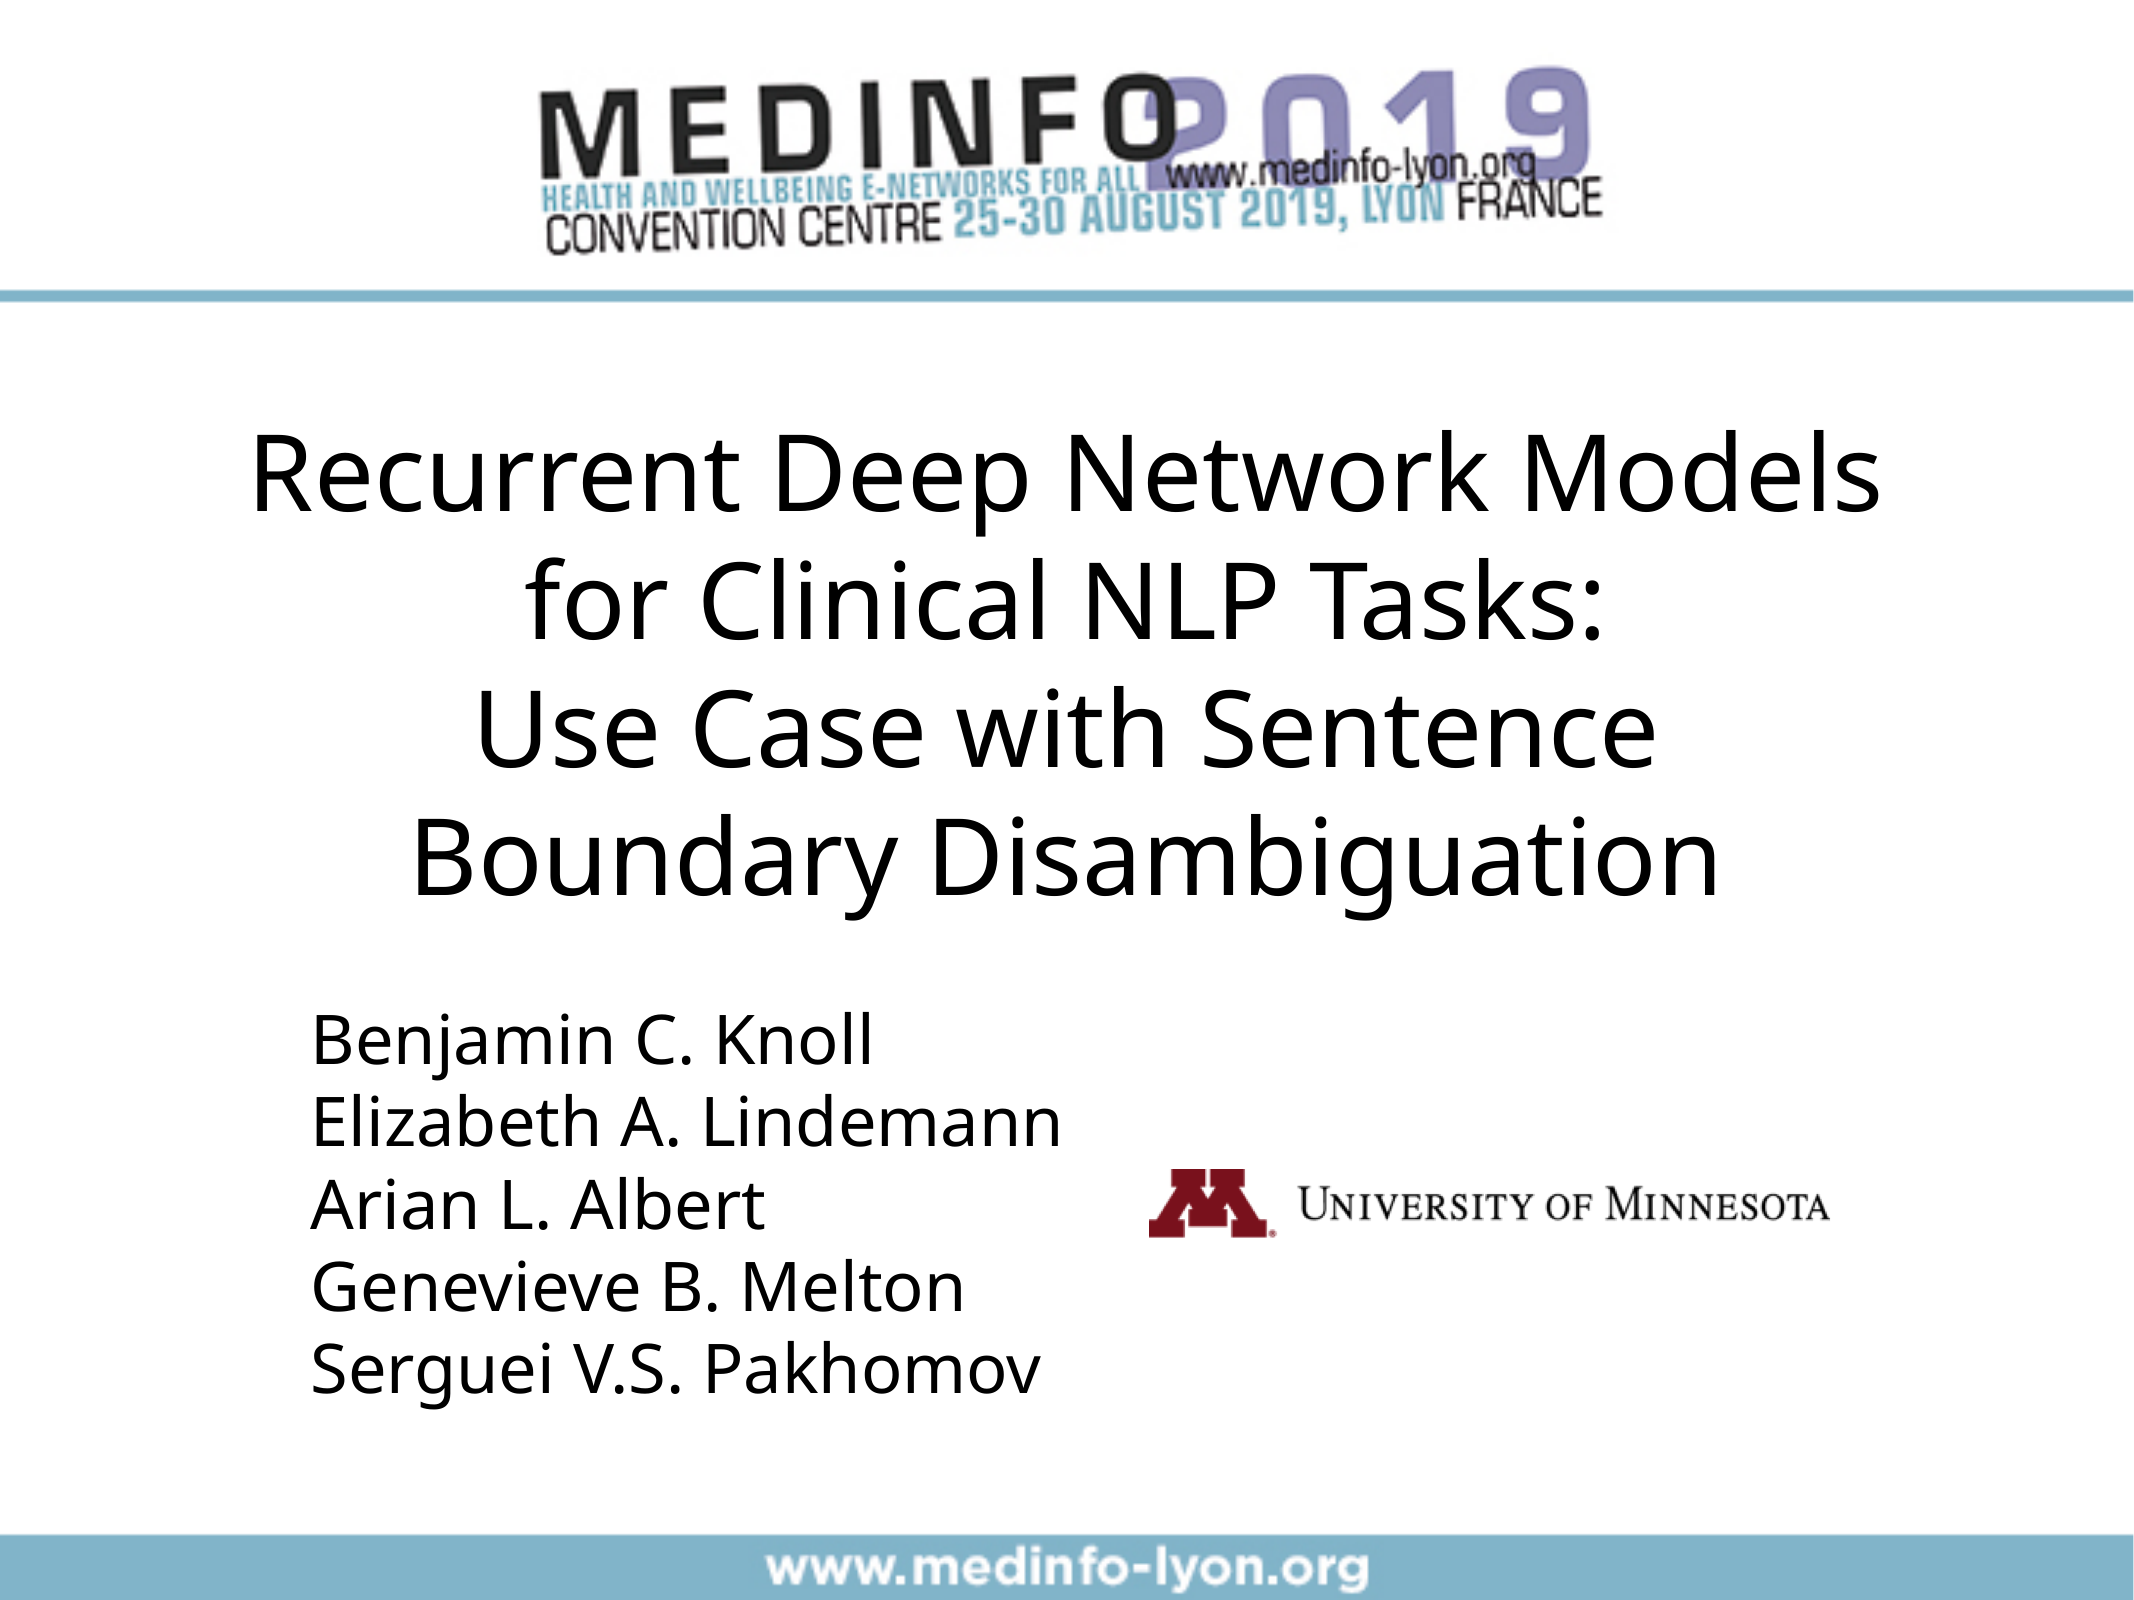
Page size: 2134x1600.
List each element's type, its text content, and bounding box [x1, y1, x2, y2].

picture [0, 0, 2134, 1600]
title Recurrent Deep Network Models for Clinical NLP Tasks: Use Case with Sentence Boundary Disambiguation [207, 382, 1926, 926]
subtitle Benjamin C. Knoll Elizabeth A. Lindemann Arian L. Albert Genevieve B. Melton Serguei V.S. Pakhomov [302, 986, 1138, 1421]
